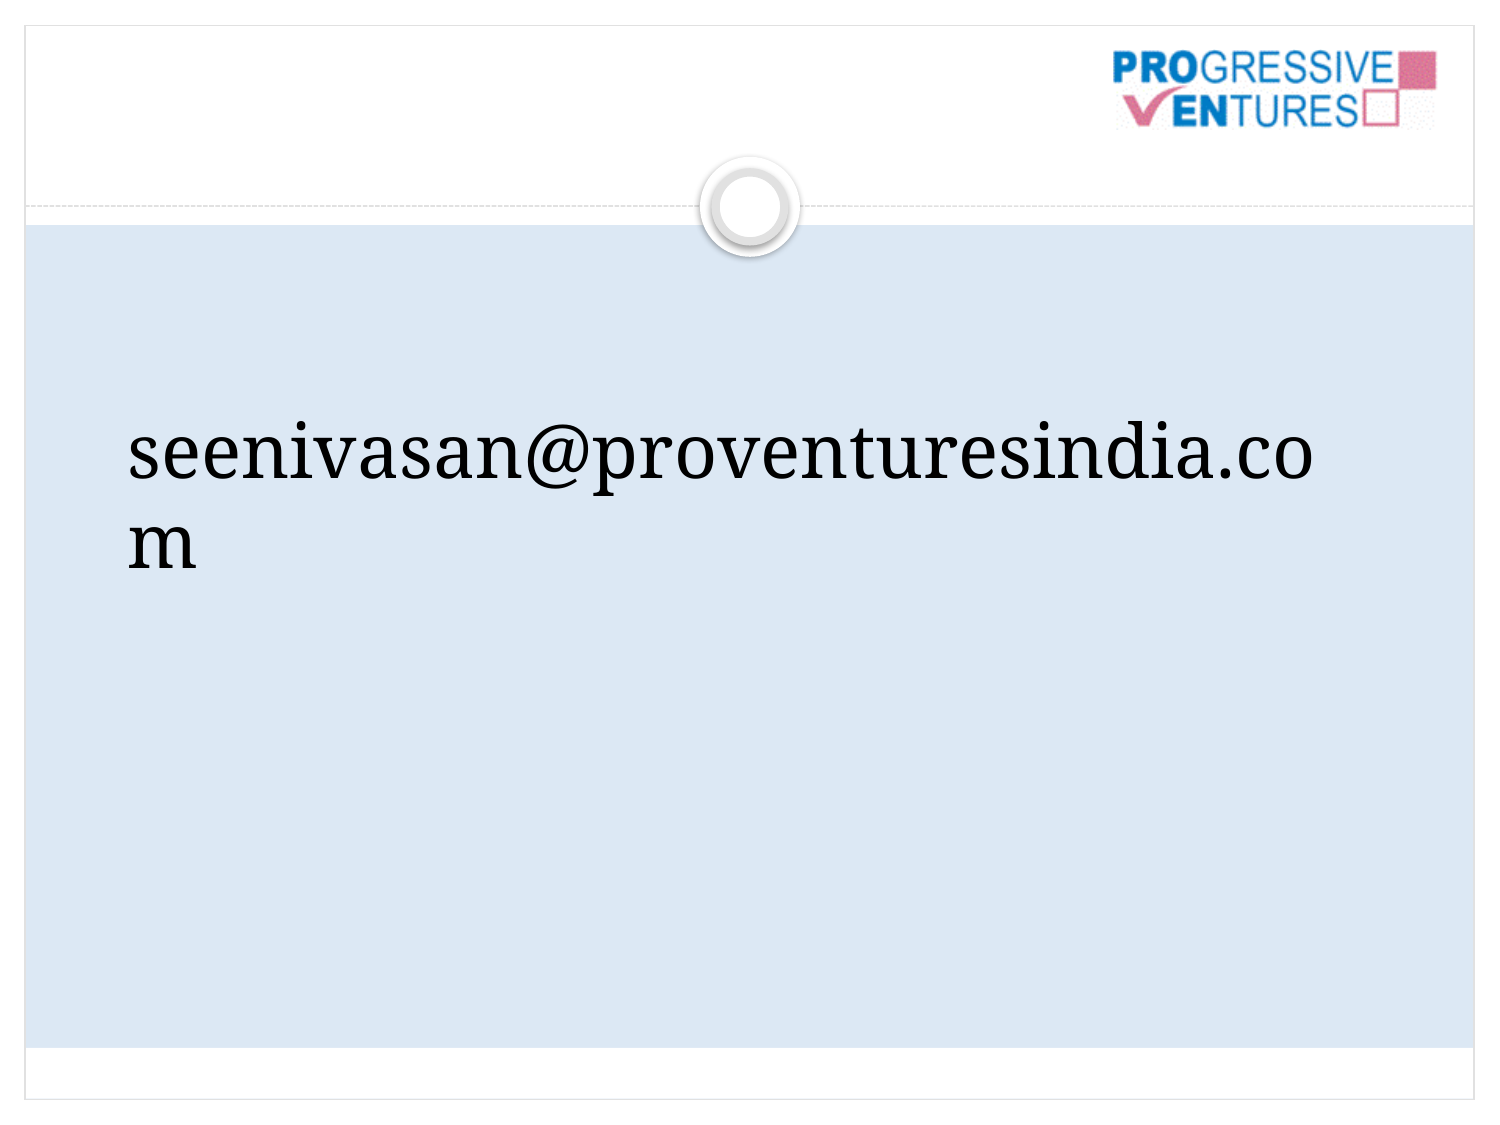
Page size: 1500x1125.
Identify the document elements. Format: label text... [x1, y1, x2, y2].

title seenivasan@proventuresindia.com [112, 349, 1388, 591]
picture [1112, 49, 1439, 130]
